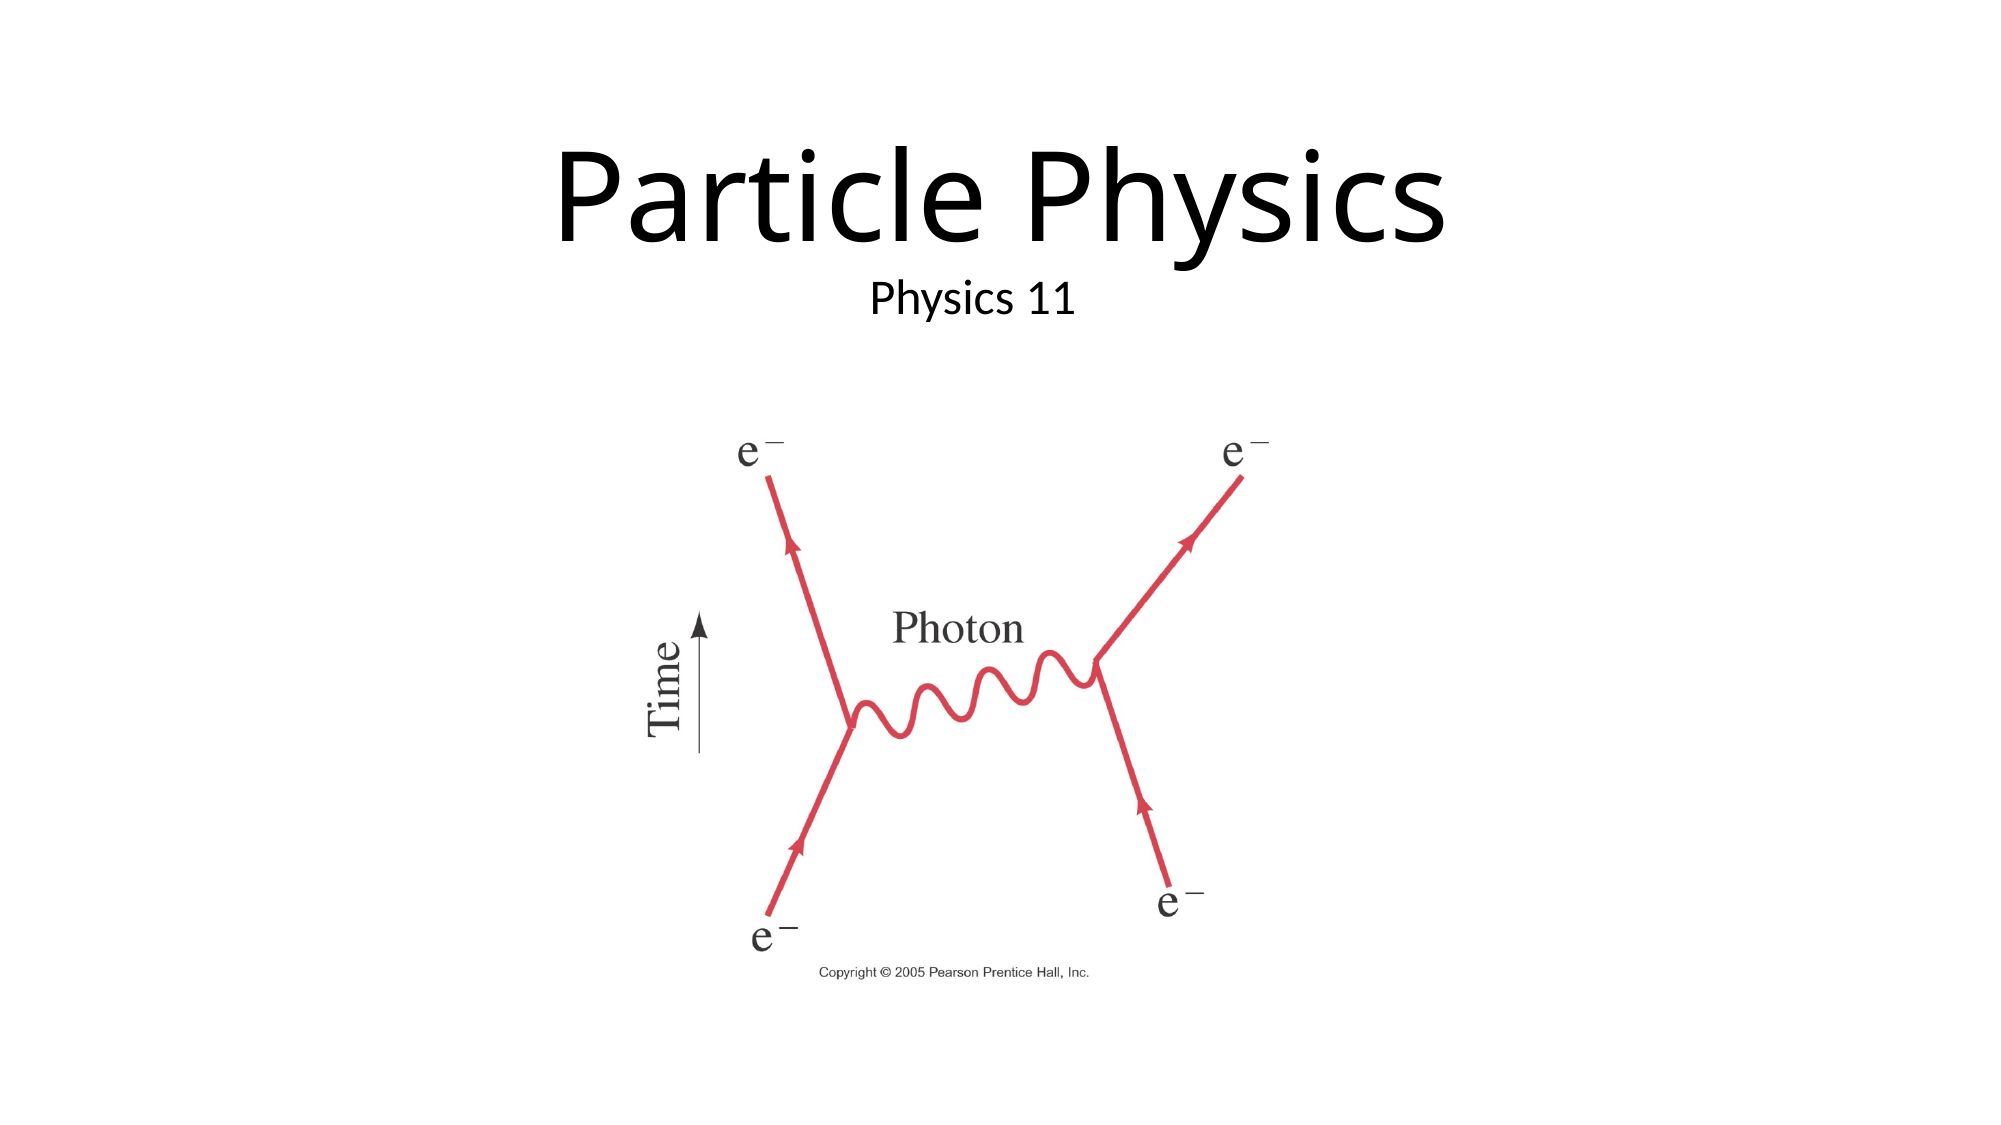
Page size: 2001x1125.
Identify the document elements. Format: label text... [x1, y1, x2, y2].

title Particle Physics [249, 64, 1750, 276]
subtitle Physics 11 [222, 263, 1723, 536]
picture [643, 438, 1272, 983]
